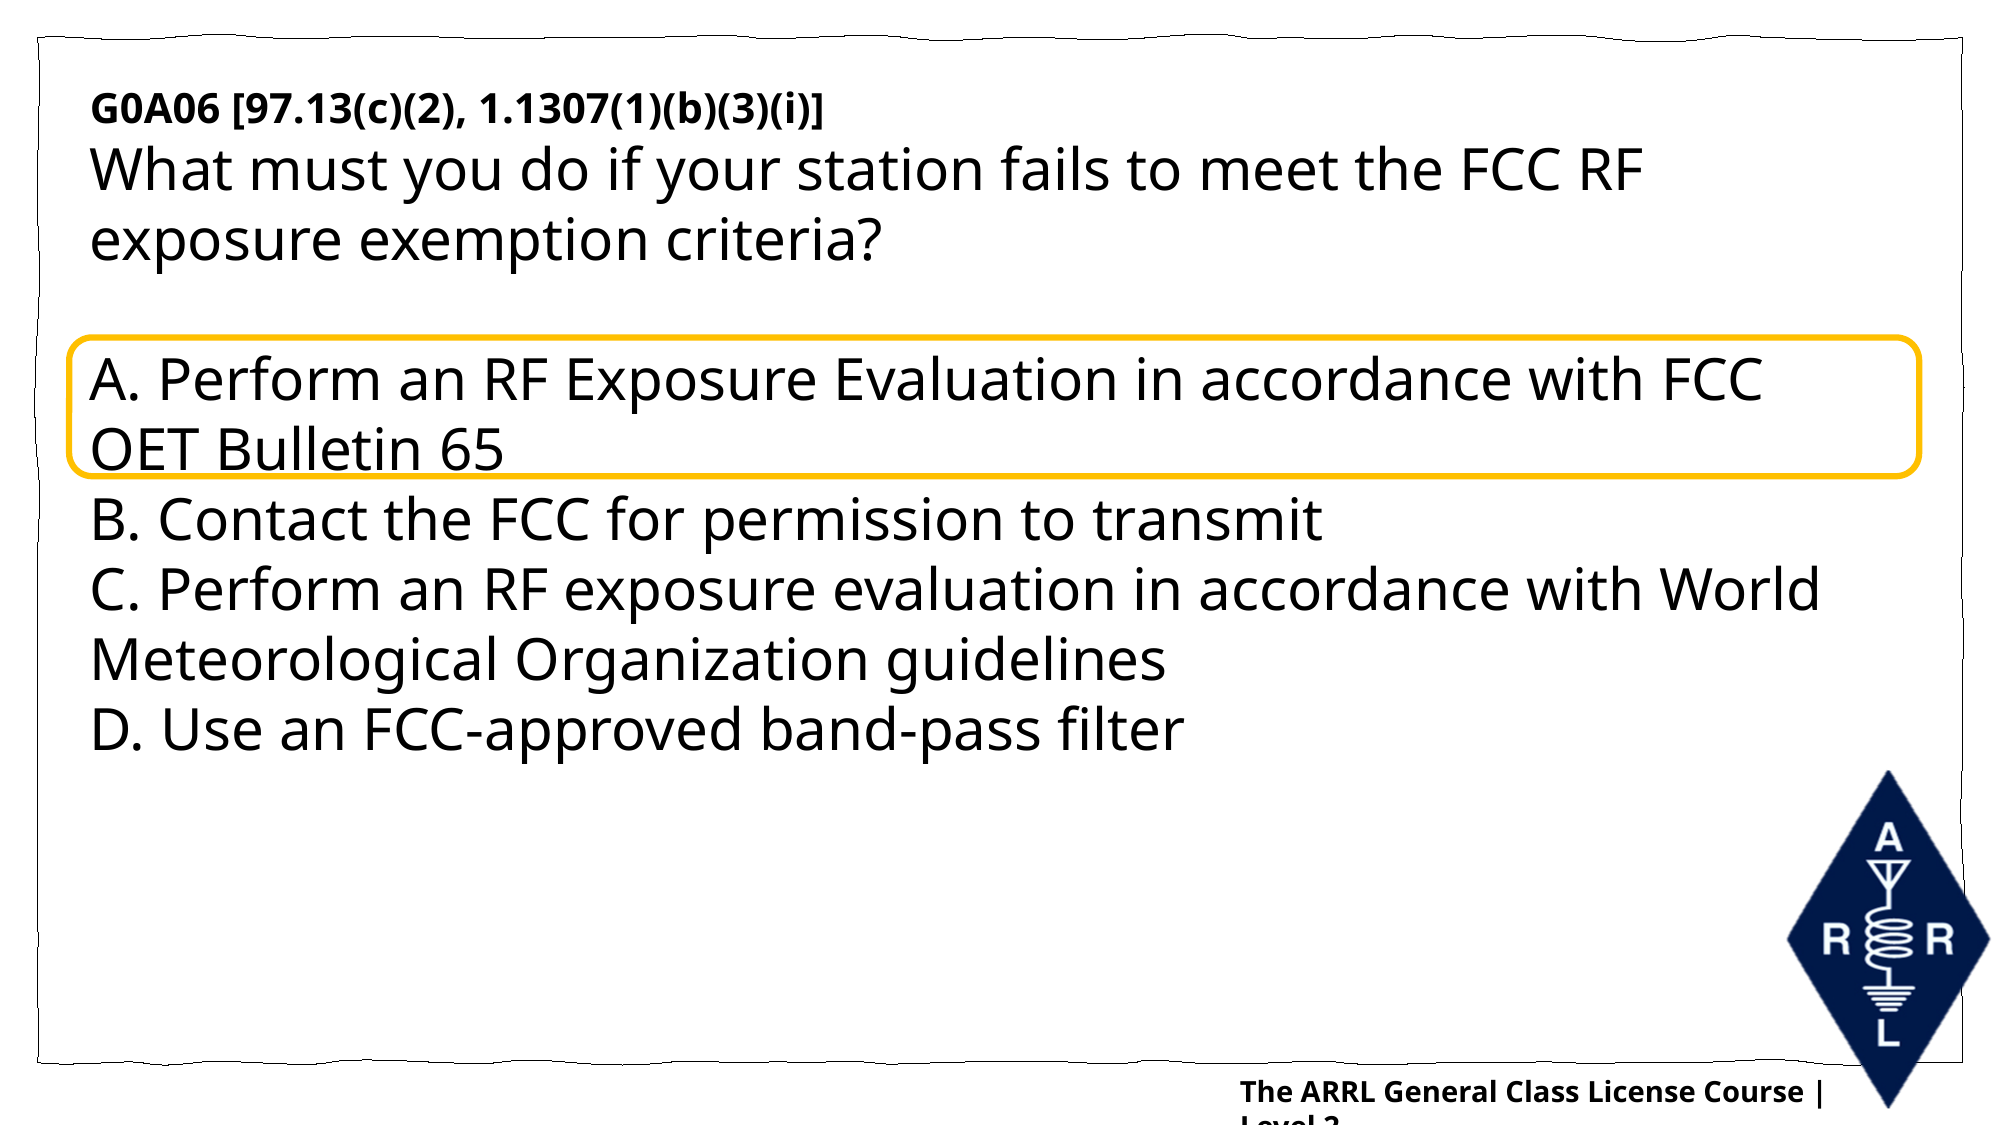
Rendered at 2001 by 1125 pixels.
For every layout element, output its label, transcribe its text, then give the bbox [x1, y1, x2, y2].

text_box G0A06 [97.13(c)(2), 1.1307(1)(b)(3)(i)] What must you do if your station fails to meet the FCC RF exposure exemption criteria? A. Perform an RF Exposure Evaluation in accordance with FCC OET Bulletin 65 B. Contact the FCC for permission to transmit C. Perform an RF exposure evaluation in accordance with World Meteorological Organization guidelines D. Use an FCC-approved band-pass filter [75, 471, 1850, 770]
text_box G0A06 [97.13(c)(2), 1.1307(1)(b)(3)(i)] What must you do if your station fails to meet the FCC RF exposure exemption criteria? A. Perform an RF Exposure Evaluation in accordance with FCC OET Bulletin 65 B. Contact the FCC for permission to transmit C. Perform an RF exposure evaluation in accordance with World Meteorological Organization guidelines D. Use an FCC-approved band-pass filter [75, 74, 1850, 342]
text_box [68, 336, 1921, 478]
picture [1773, 752, 1999, 1125]
